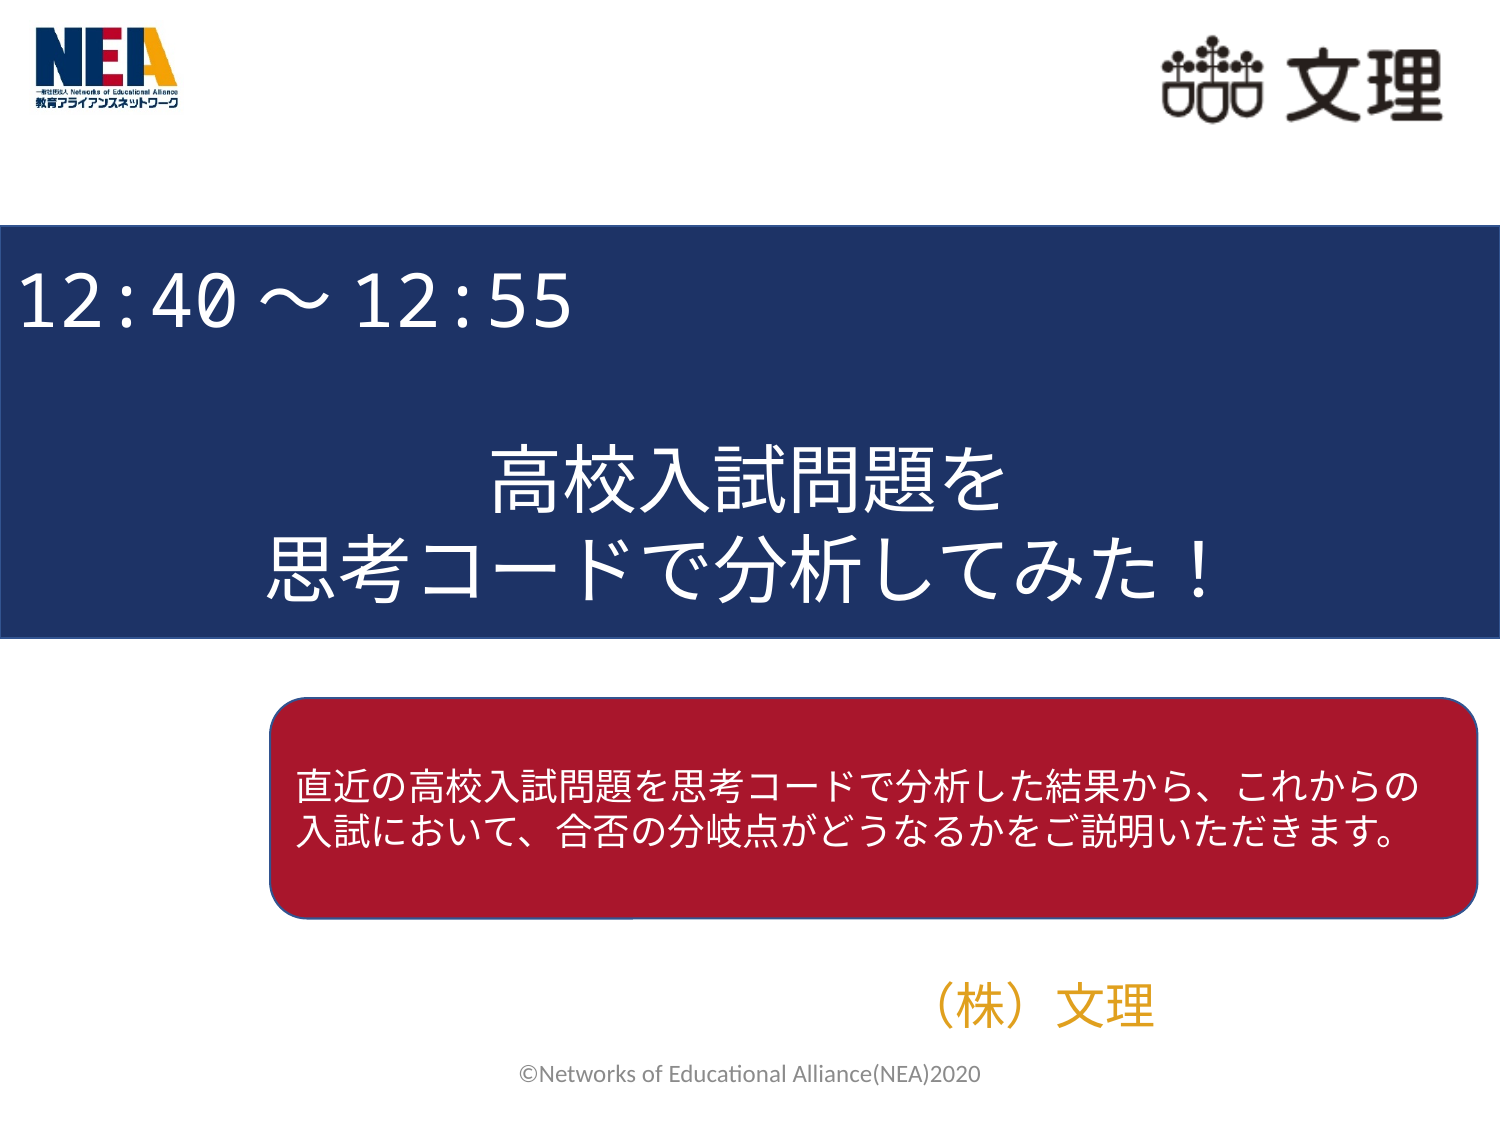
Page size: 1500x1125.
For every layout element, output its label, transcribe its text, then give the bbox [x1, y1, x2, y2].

text_box 12:40～12:55 高校入試問題を 思考コードで分析してみた！ [0, 225, 1500, 639]
picture [29, 20, 184, 115]
picture [1143, 16, 1471, 155]
footer ©Networks of Educational Alliance(NEA)2020 [496, 1042, 1004, 1103]
text_box （株）文理 [890, 966, 1478, 1042]
text_box 直近の高校入試問題を思考コードで分析した結果から、これからの入試において、合否の分岐点がどうなるかをご説明いただきます。 [269, 697, 1479, 920]
